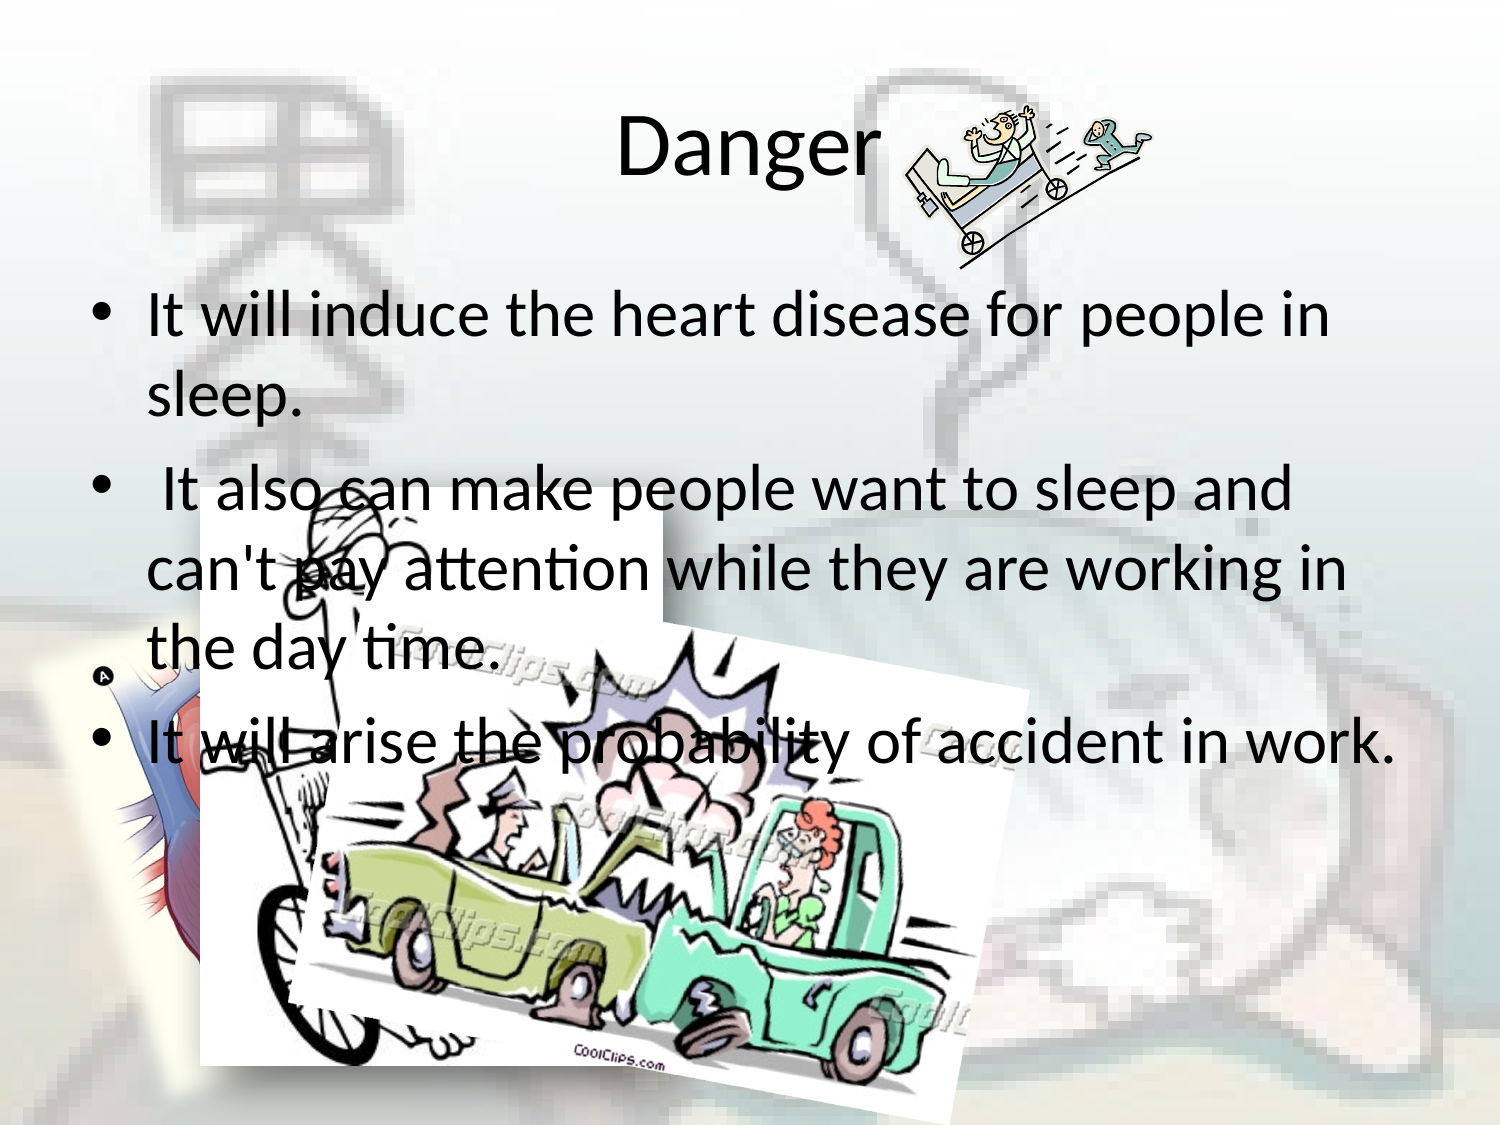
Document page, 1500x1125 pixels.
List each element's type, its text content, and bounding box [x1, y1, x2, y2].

title Danger [75, 45, 1425, 233]
picture [899, 99, 1158, 273]
list It will induce the heart disease for people in sleep. It also can make people want to sleep and can't pay attention while they are working in the day time. It will arise the probability of accident in work. [75, 262, 1425, 1005]
picture [43, 487, 996, 1124]
